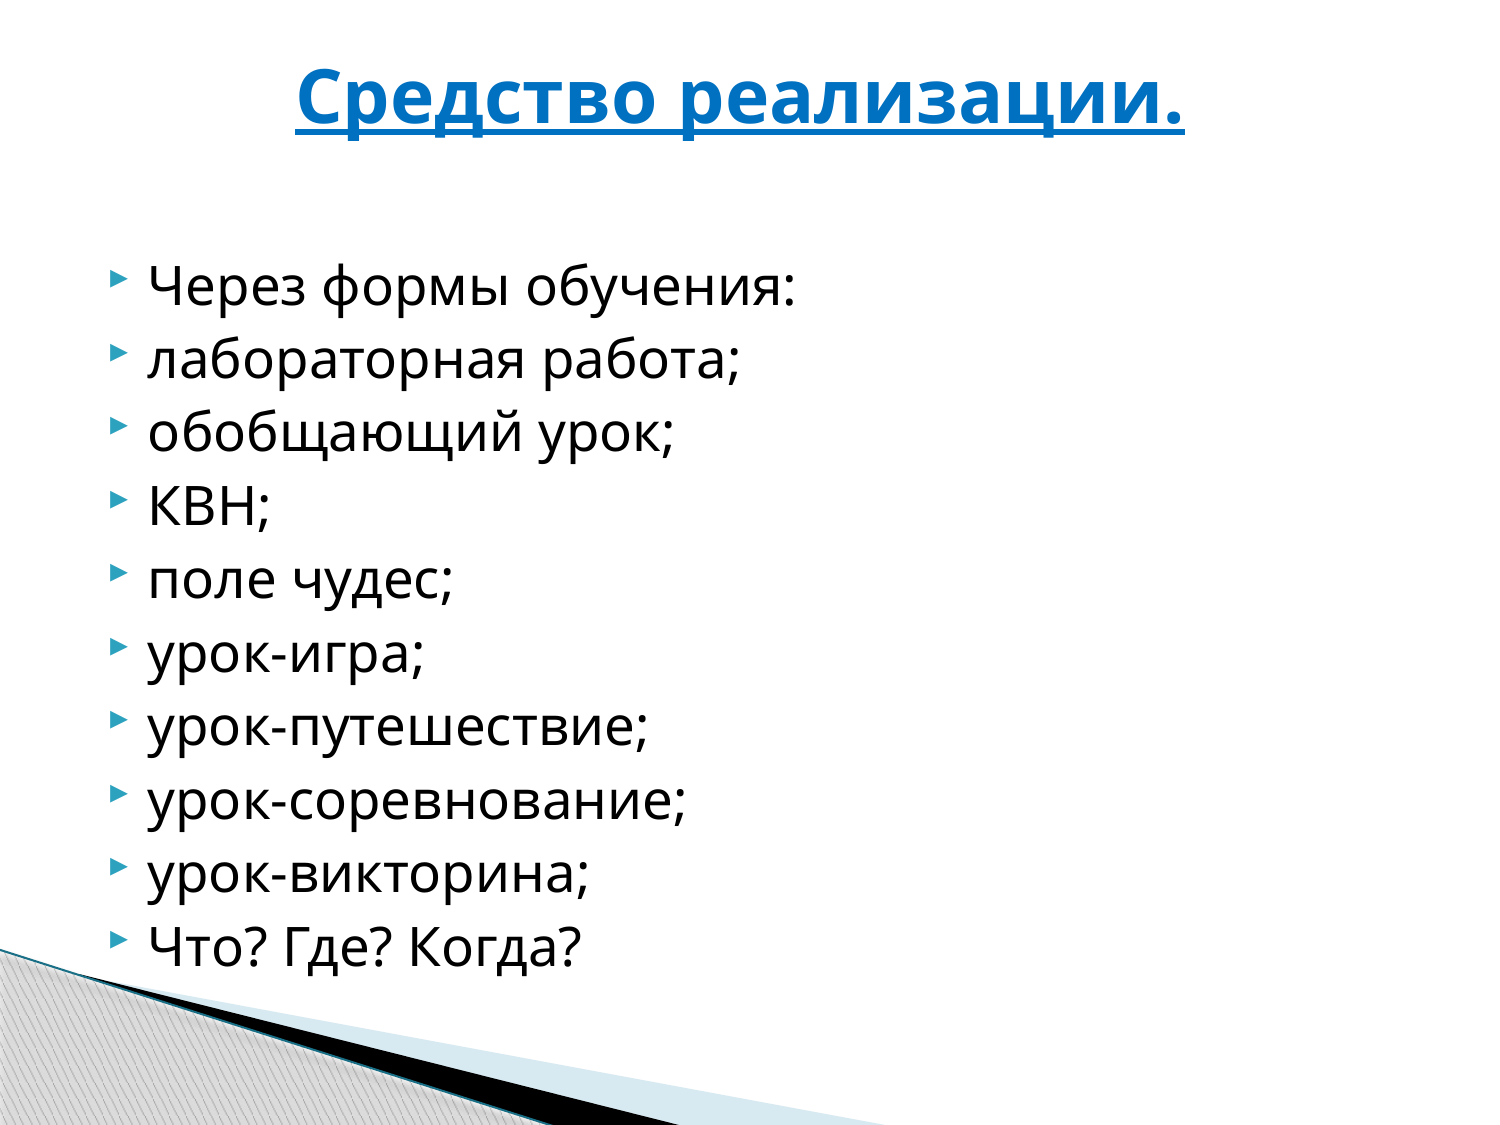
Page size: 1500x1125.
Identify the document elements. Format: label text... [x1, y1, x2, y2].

list Через формы обучения: лабораторная работа; обобщающий урок; КВН; поле чудес; урок-игра; урок-путешествие; урок-соревнование; урок-викторина; Что? Где? Когда? [75, 243, 1425, 986]
title Средство реализации. [75, 45, 1425, 233]
